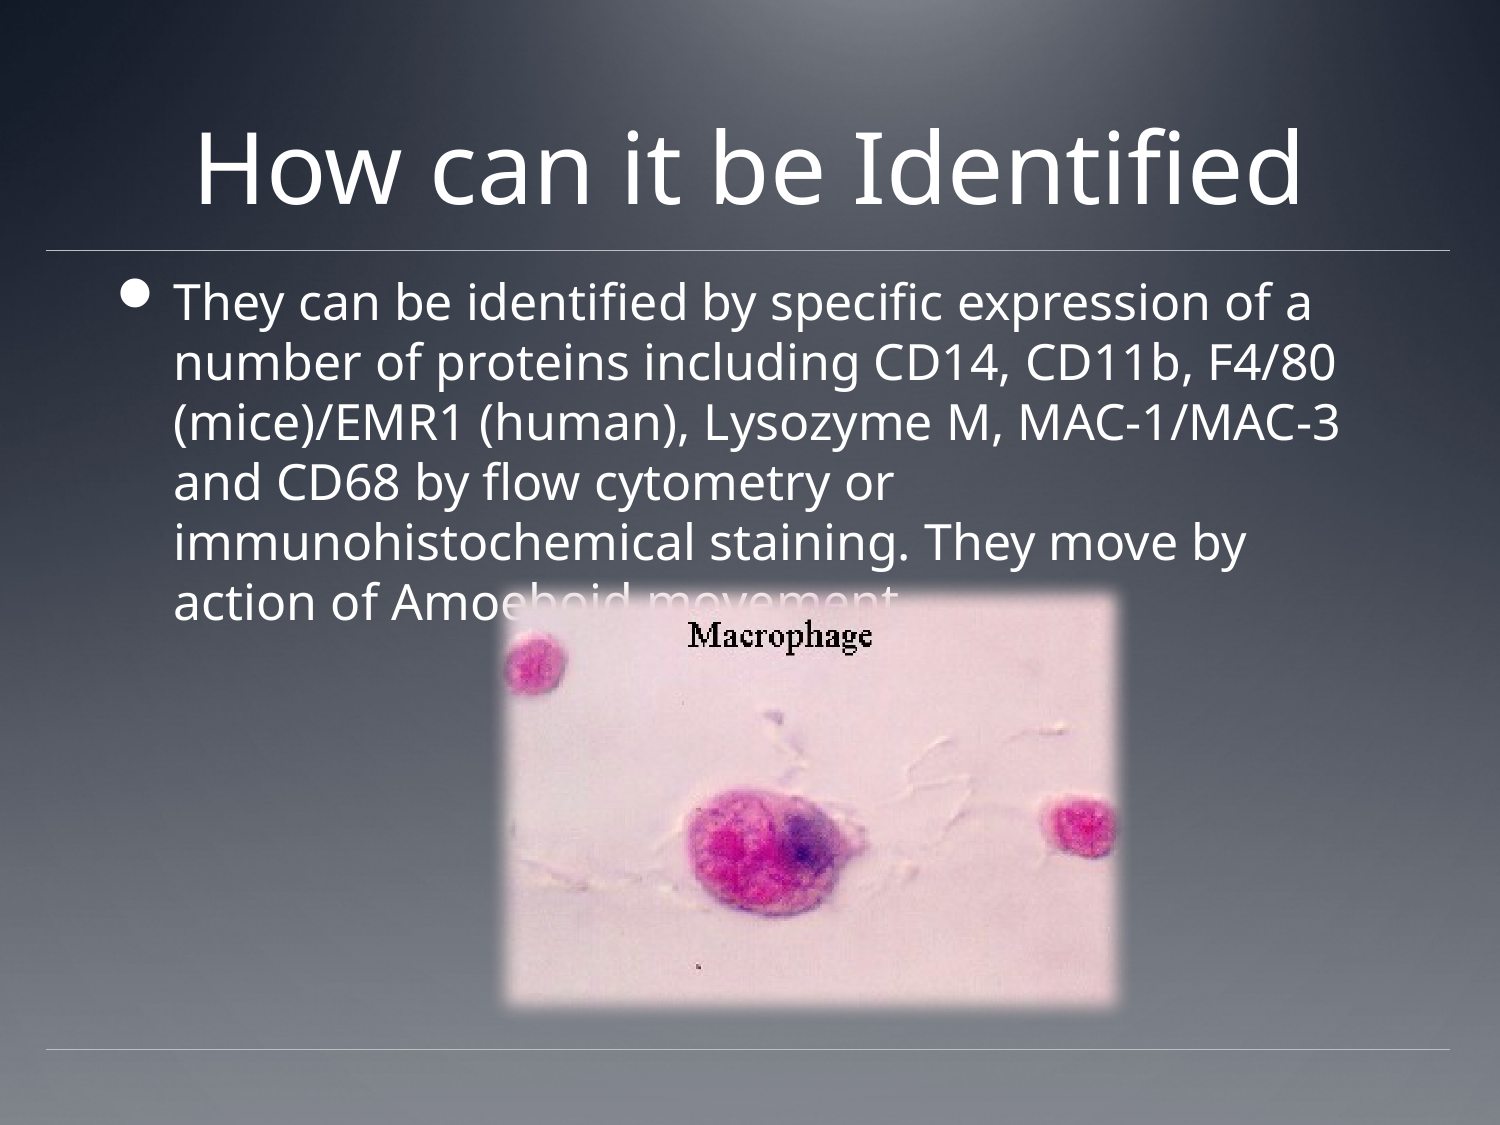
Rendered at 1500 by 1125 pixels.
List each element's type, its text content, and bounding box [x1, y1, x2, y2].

list They can be identified by specific expression of a number of proteins including CD14, CD11b, F4/80 (mice)/EMR1 (human), Lysozyme M, MAC-1/MAC-3 and CD68 by flow cytometry or immunohistochemical staining. They move by action of Amoeboid movement. [101, 262, 1394, 1024]
title How can it be Identified [105, 17, 1394, 233]
picture [485, 573, 1136, 1026]
